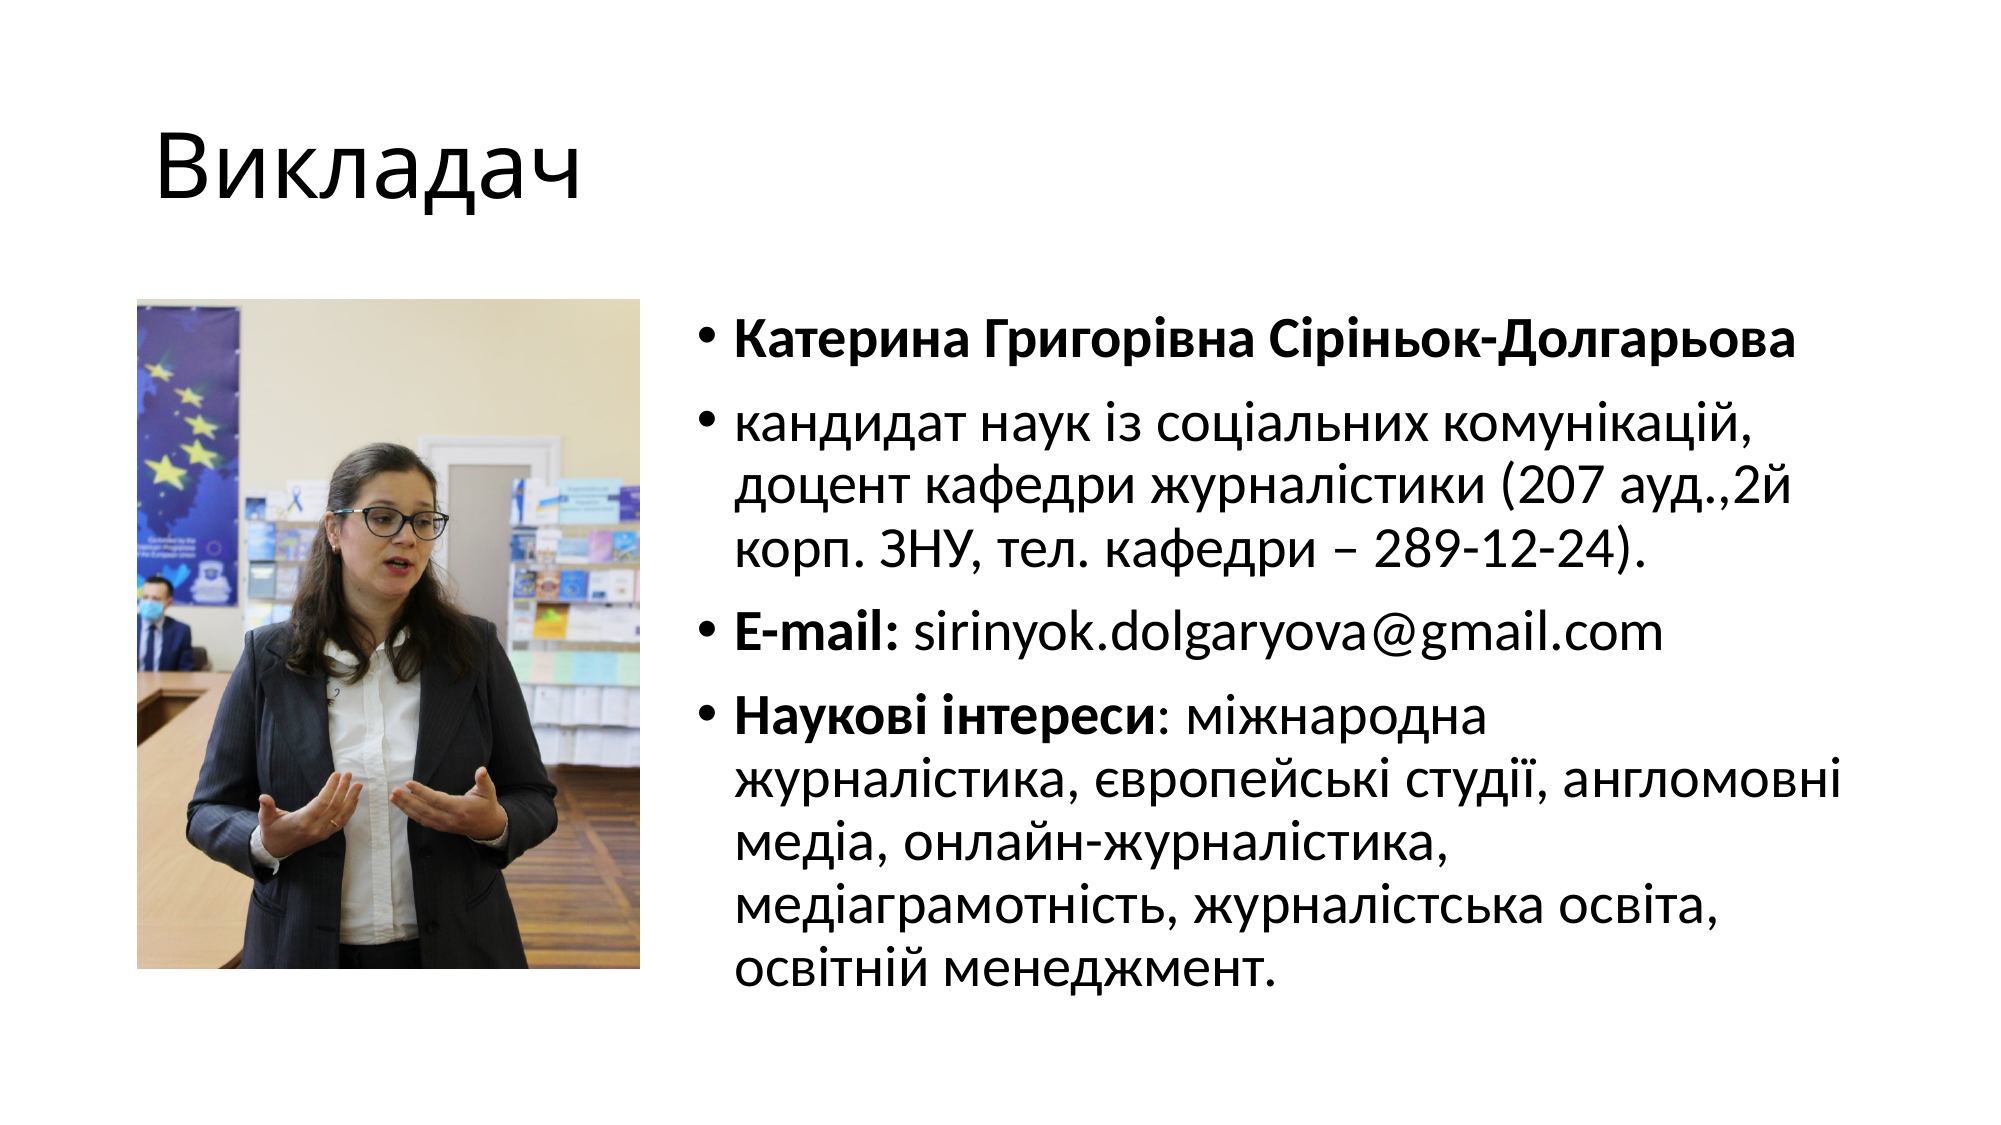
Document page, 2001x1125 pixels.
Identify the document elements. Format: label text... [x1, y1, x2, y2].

title Викладач [137, 59, 1863, 278]
picture [137, 299, 640, 969]
list Катерина Григорівна Сіріньок-Долгарьова кандидат наук із соціальних комунікацій, доцент кафедри журналістики (207 ауд.,2й корп. ЗНУ, тел. кафедри – 289-12-24). E-mail: sirinyok.dolgaryova@gmail.com Наукові інтереси: міжнародна журналістика, європейські студії, англомовні медіа, онлайн-журналістика, медіаграмотність, журналістська освіта, освітній менеджмент. [681, 299, 1863, 1014]
